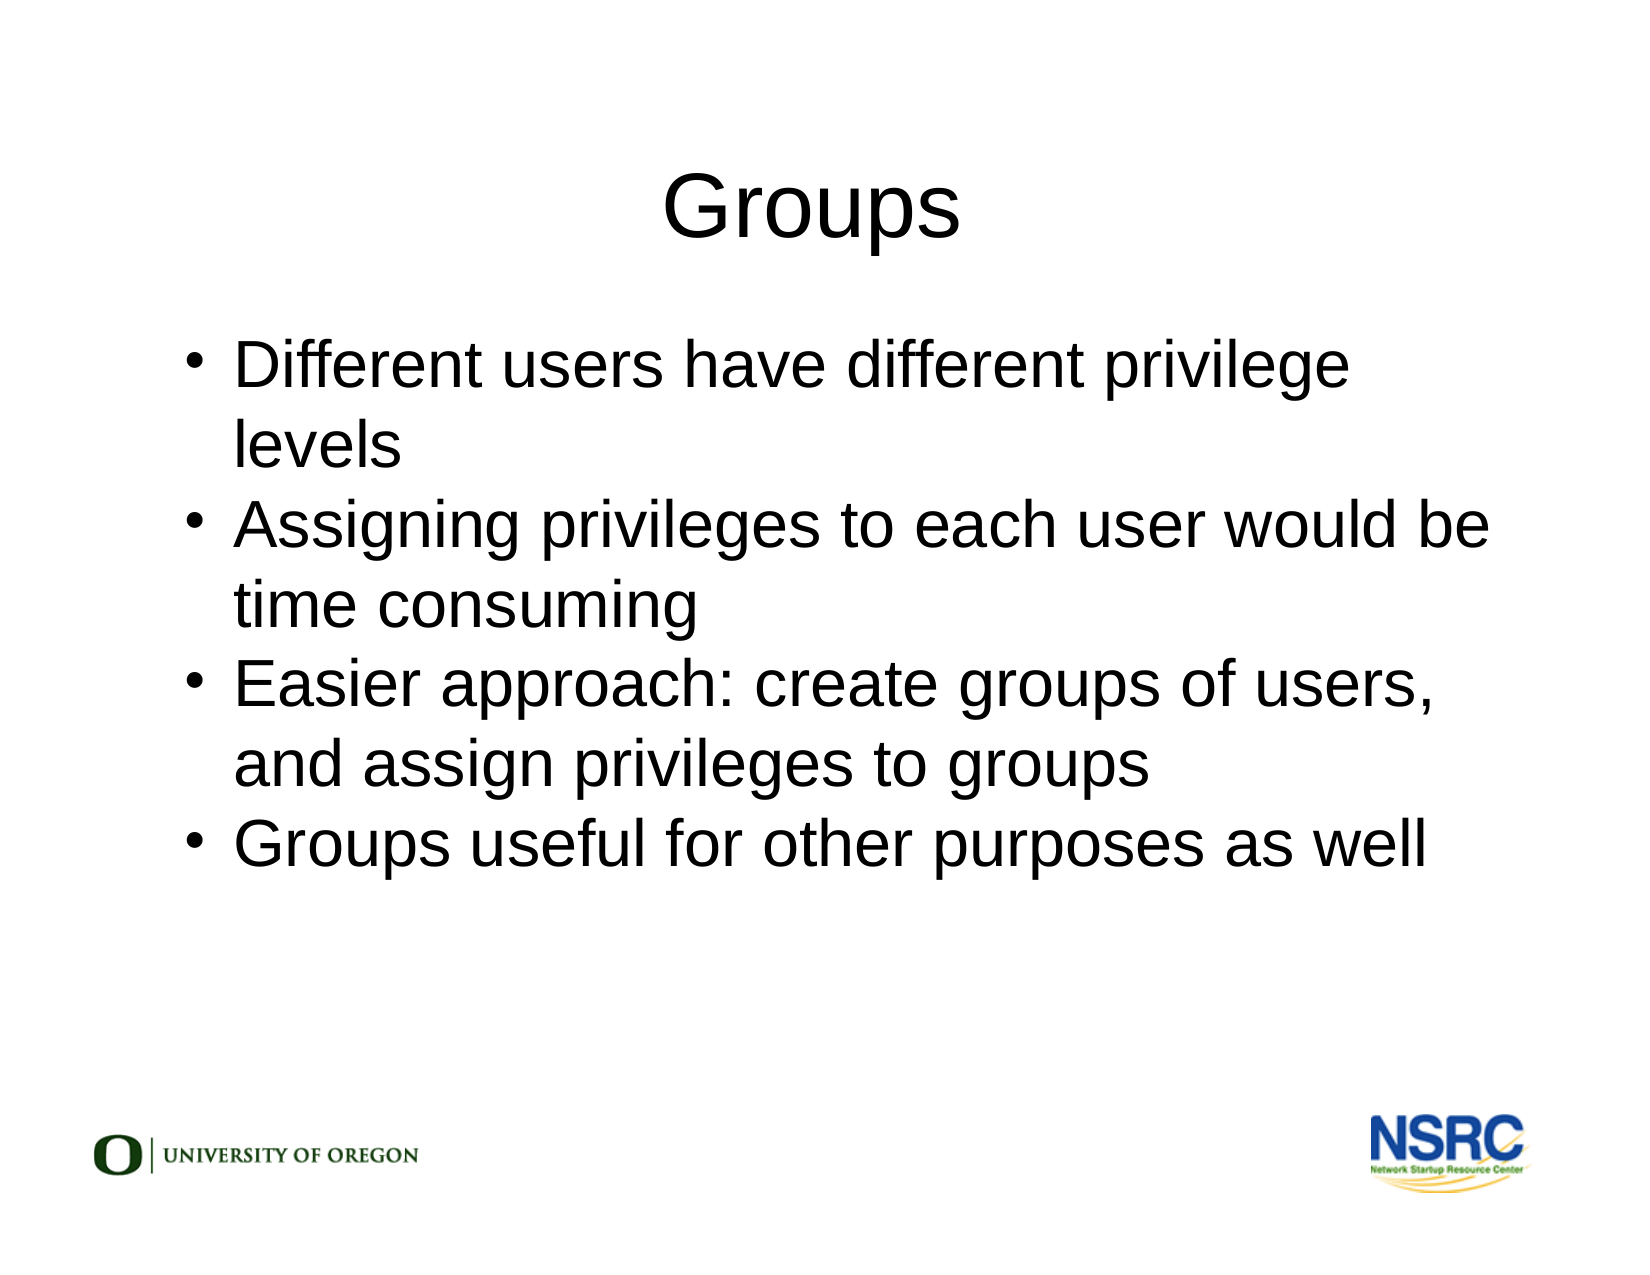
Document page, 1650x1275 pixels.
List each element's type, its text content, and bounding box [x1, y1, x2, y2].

text_box Different users have different privilege levels Assigning privileges to each user would be time consuming Easier approach: create groups of users, and assign privileges to groups Groups useful for other purposes as well [168, 317, 1555, 1083]
picture [1371, 1114, 1532, 1193]
picture [92, 1133, 420, 1177]
text_box Groups [133, 104, 1491, 298]
